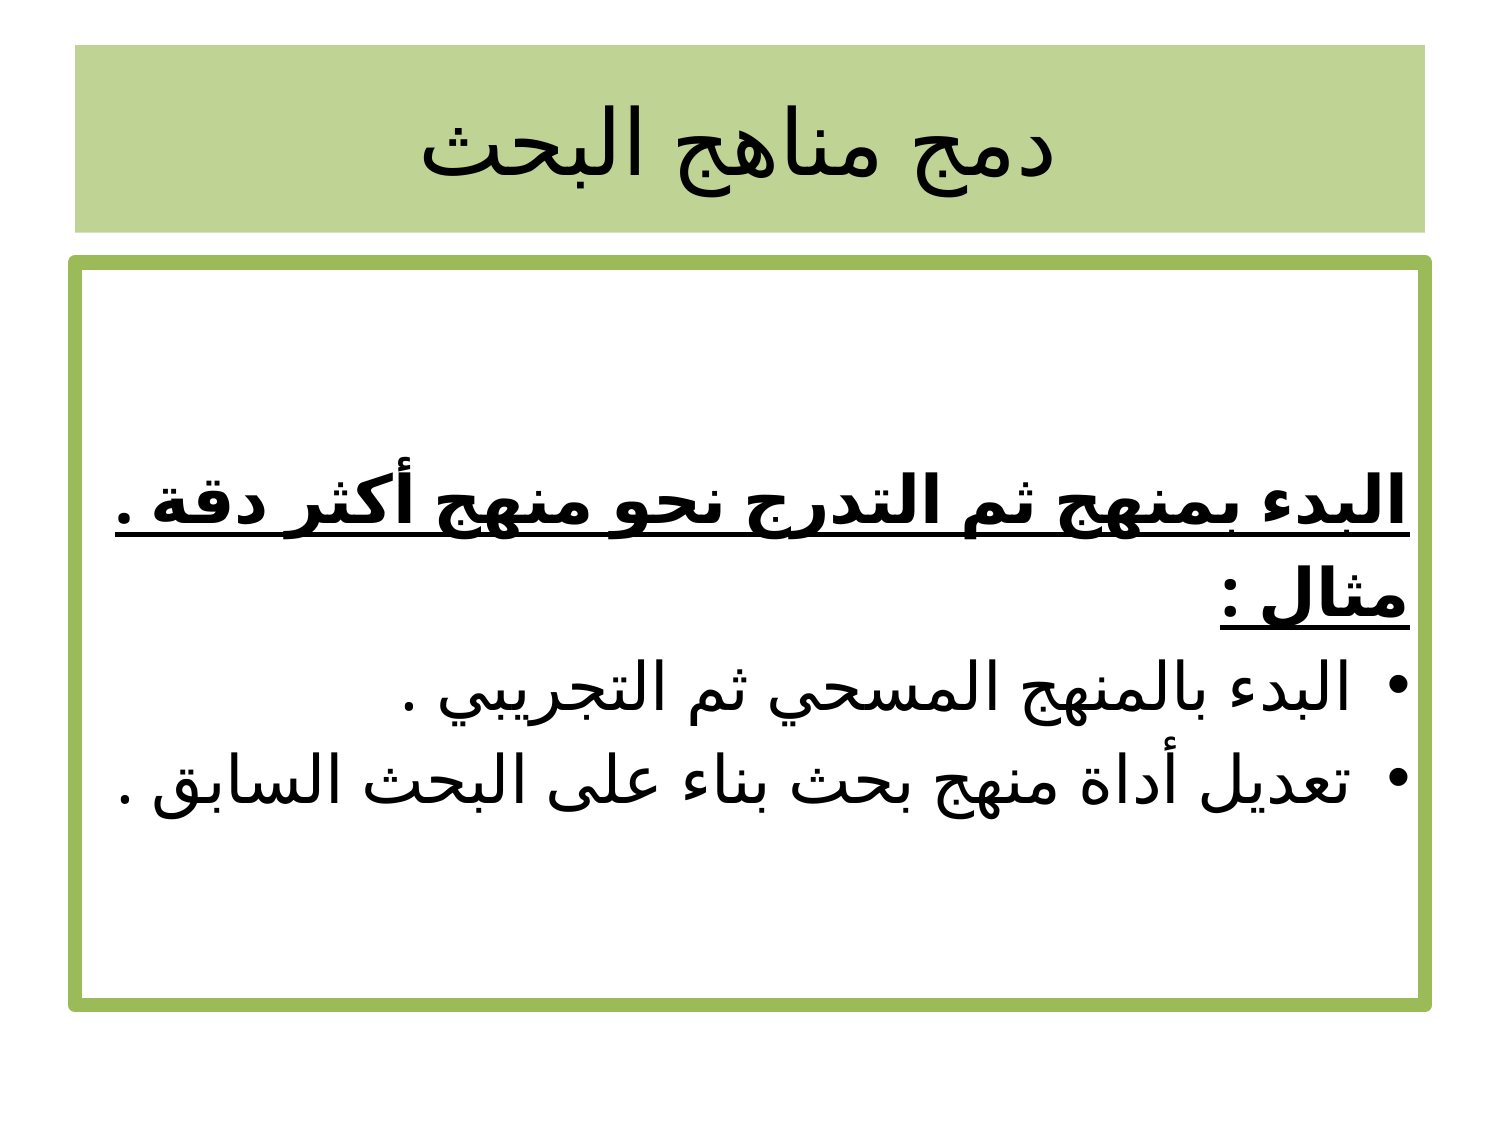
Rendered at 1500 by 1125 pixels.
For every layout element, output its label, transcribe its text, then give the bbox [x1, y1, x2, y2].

title دمج مناهج البحث [75, 45, 1425, 233]
list البدء بمنهج ثم التدرج نحو منهج أكثر دقة . مثال : البدء بالمنهج المسحي ثم التجريبي . تعديل أداة منهج بحث بناء على البحث السابق . [75, 262, 1425, 1005]
